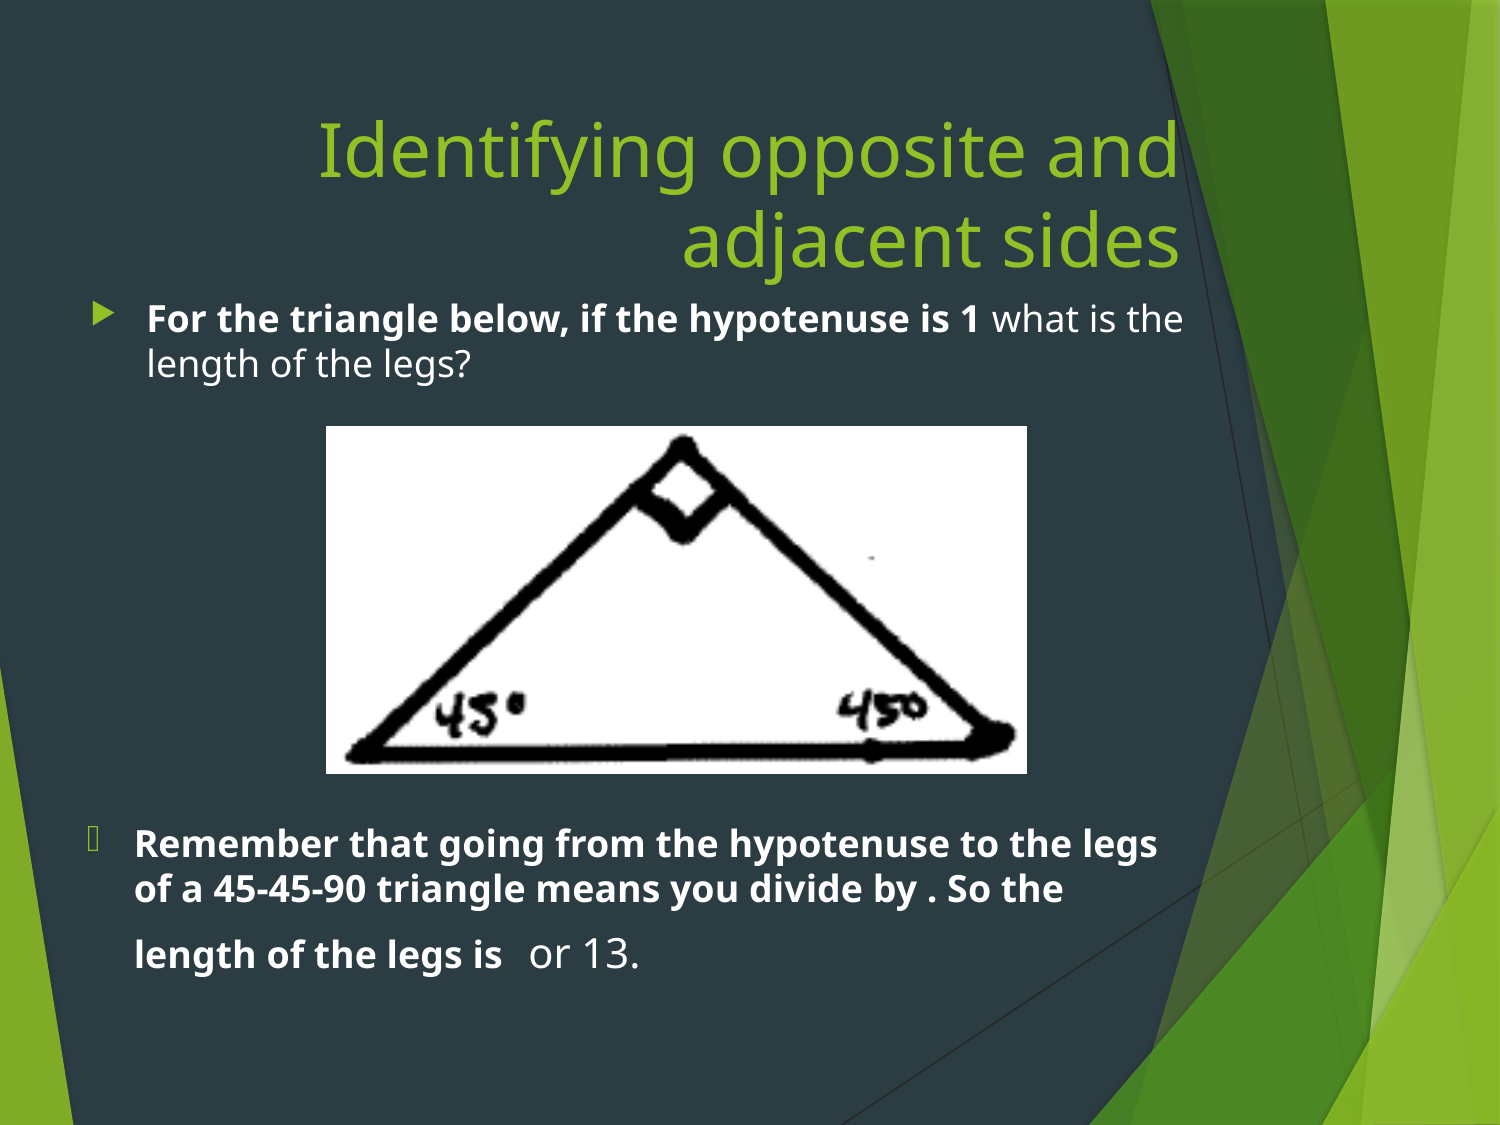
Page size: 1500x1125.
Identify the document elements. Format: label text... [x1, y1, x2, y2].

picture [325, 425, 1027, 774]
title Identifying opposite and adjacent sides [155, 95, 1197, 312]
